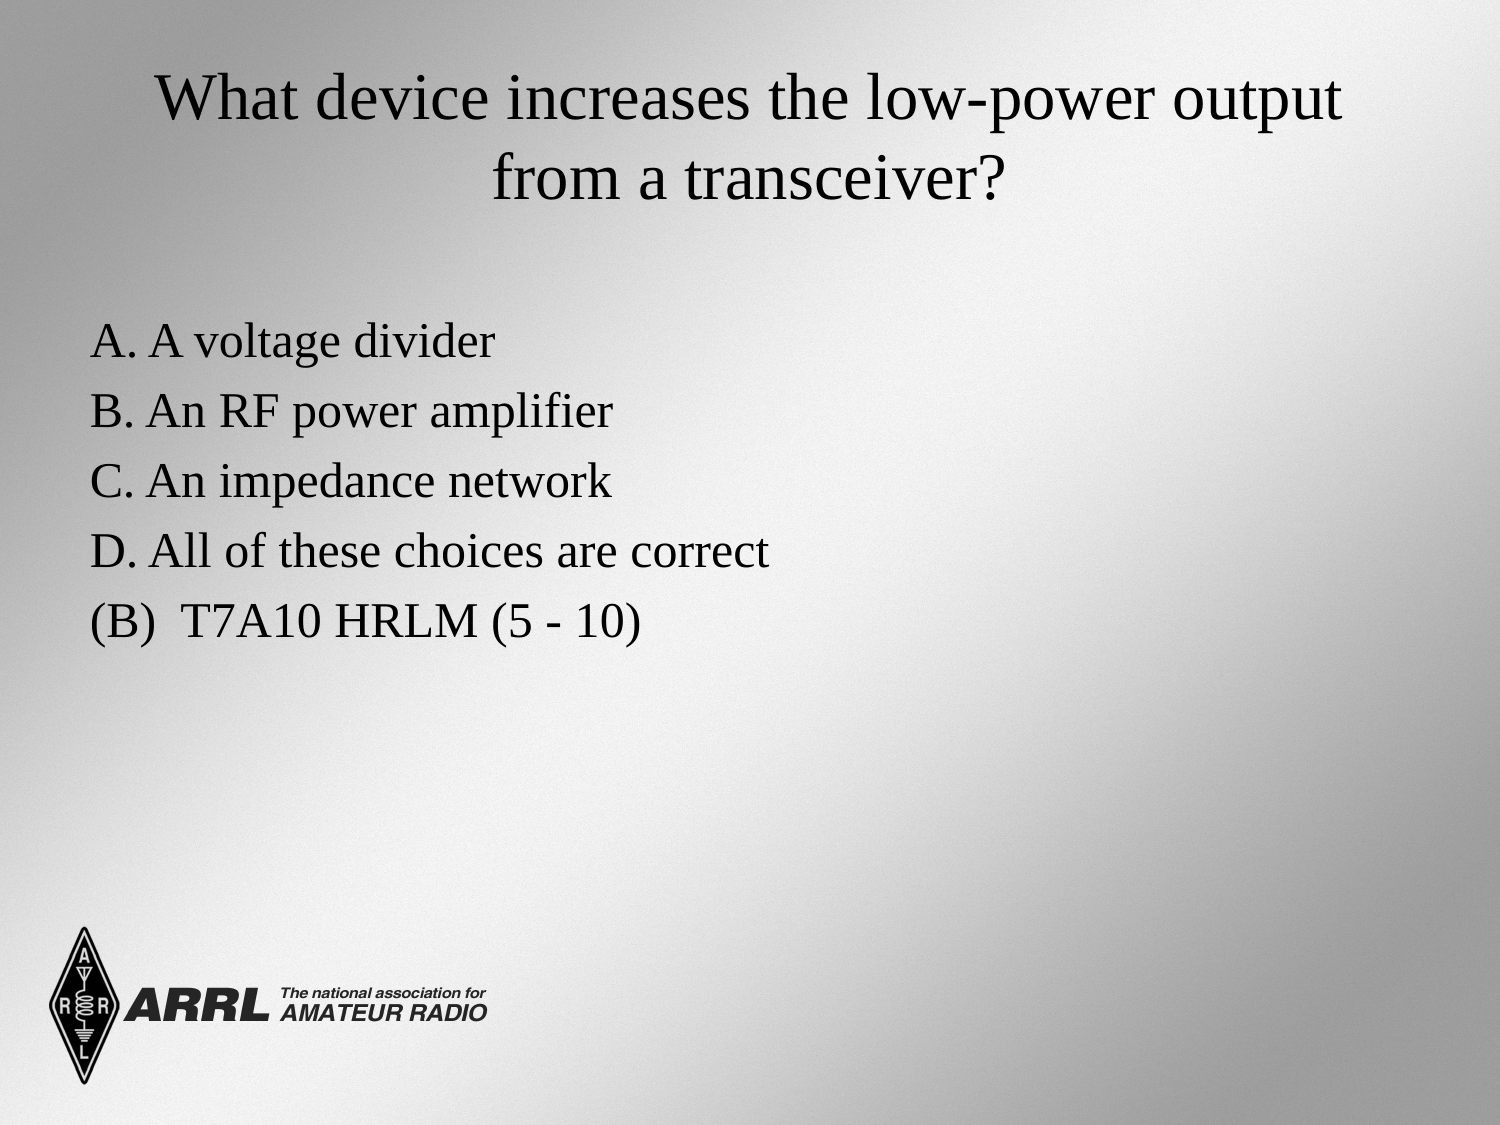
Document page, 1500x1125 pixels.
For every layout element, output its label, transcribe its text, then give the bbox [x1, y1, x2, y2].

picture [0, 0, 1500, 1125]
list A. A voltage divider B. An RF power amplifier C. An impedance network D. All of these choices are correct (B) T7A10 HRLM (5 - 10) [75, 299, 1425, 1005]
title What device increases the low-power output from a transceiver? [75, 45, 1425, 233]
